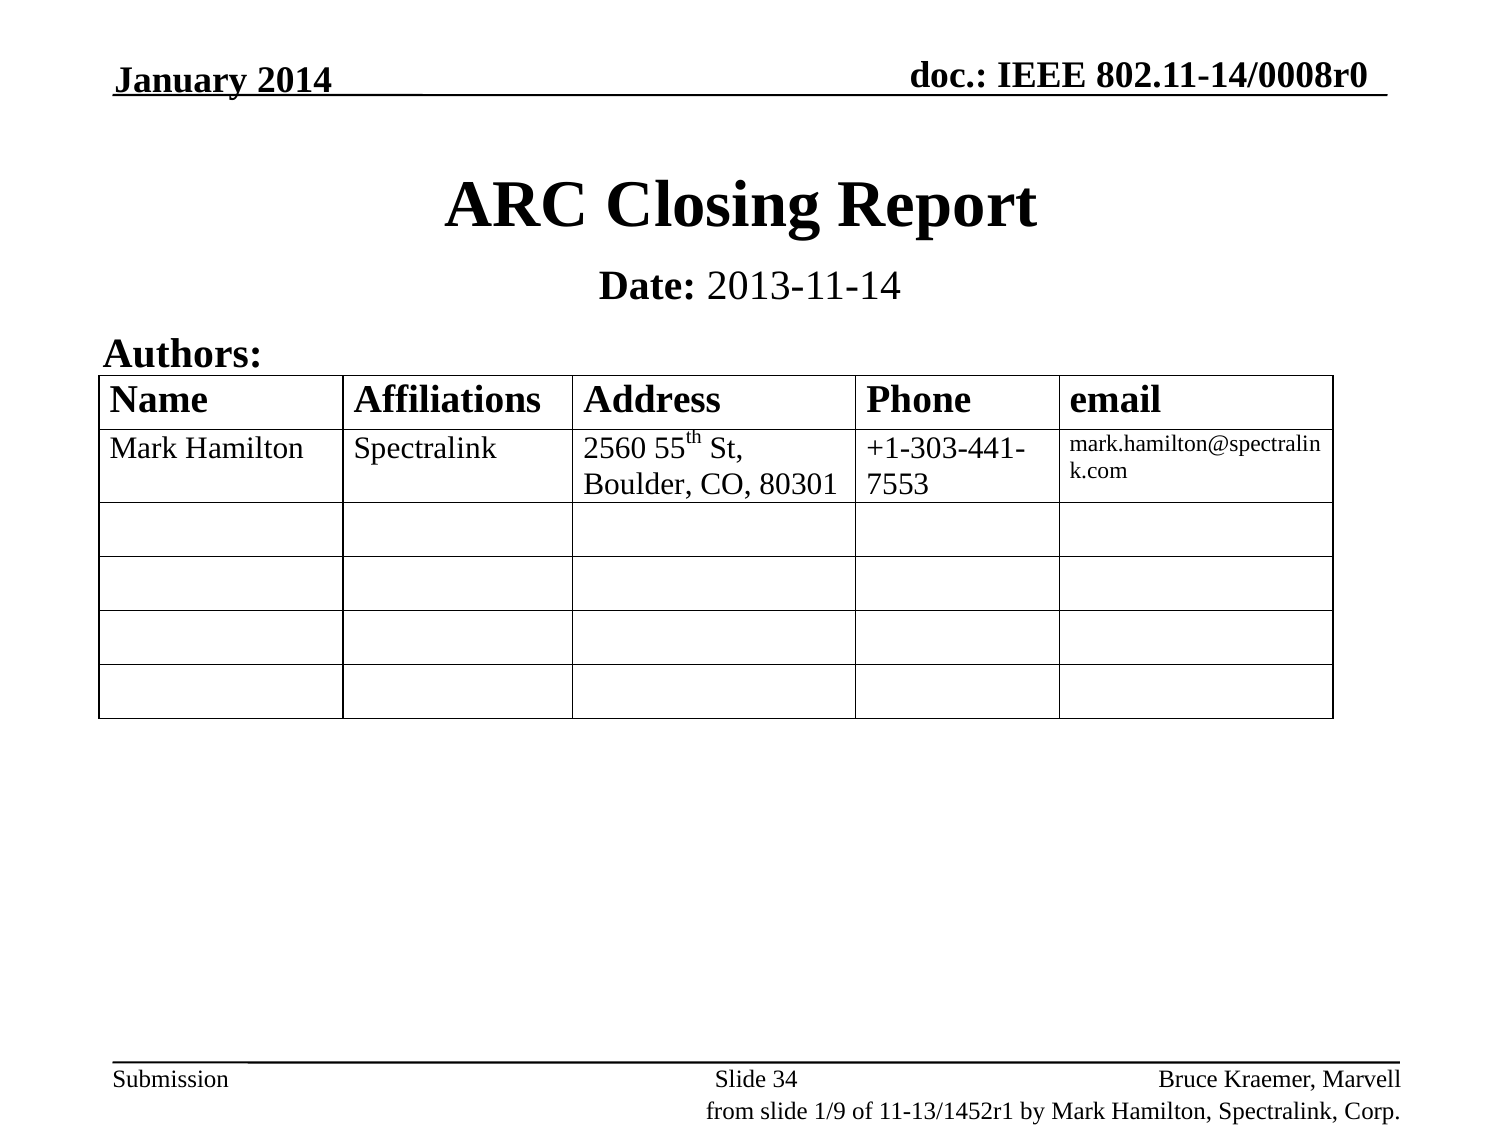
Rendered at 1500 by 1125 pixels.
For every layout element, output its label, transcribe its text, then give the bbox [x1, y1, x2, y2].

text_box from slide 1/9 of 11-13/1452r1 by Mark Hamilton, Spectralink, Corp. [343, 1087, 1417, 1125]
title ARC Closing Report [112, 112, 1388, 249]
footer Bruce Kraemer, Marvell [1047, 1062, 1402, 1087]
slide_number Slide 34 [712, 1062, 800, 1087]
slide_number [114, 54, 374, 100]
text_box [84, 374, 1362, 802]
list Date: 2013-11-14 [112, 249, 1388, 313]
text_box Authors: [87, 318, 325, 373]
